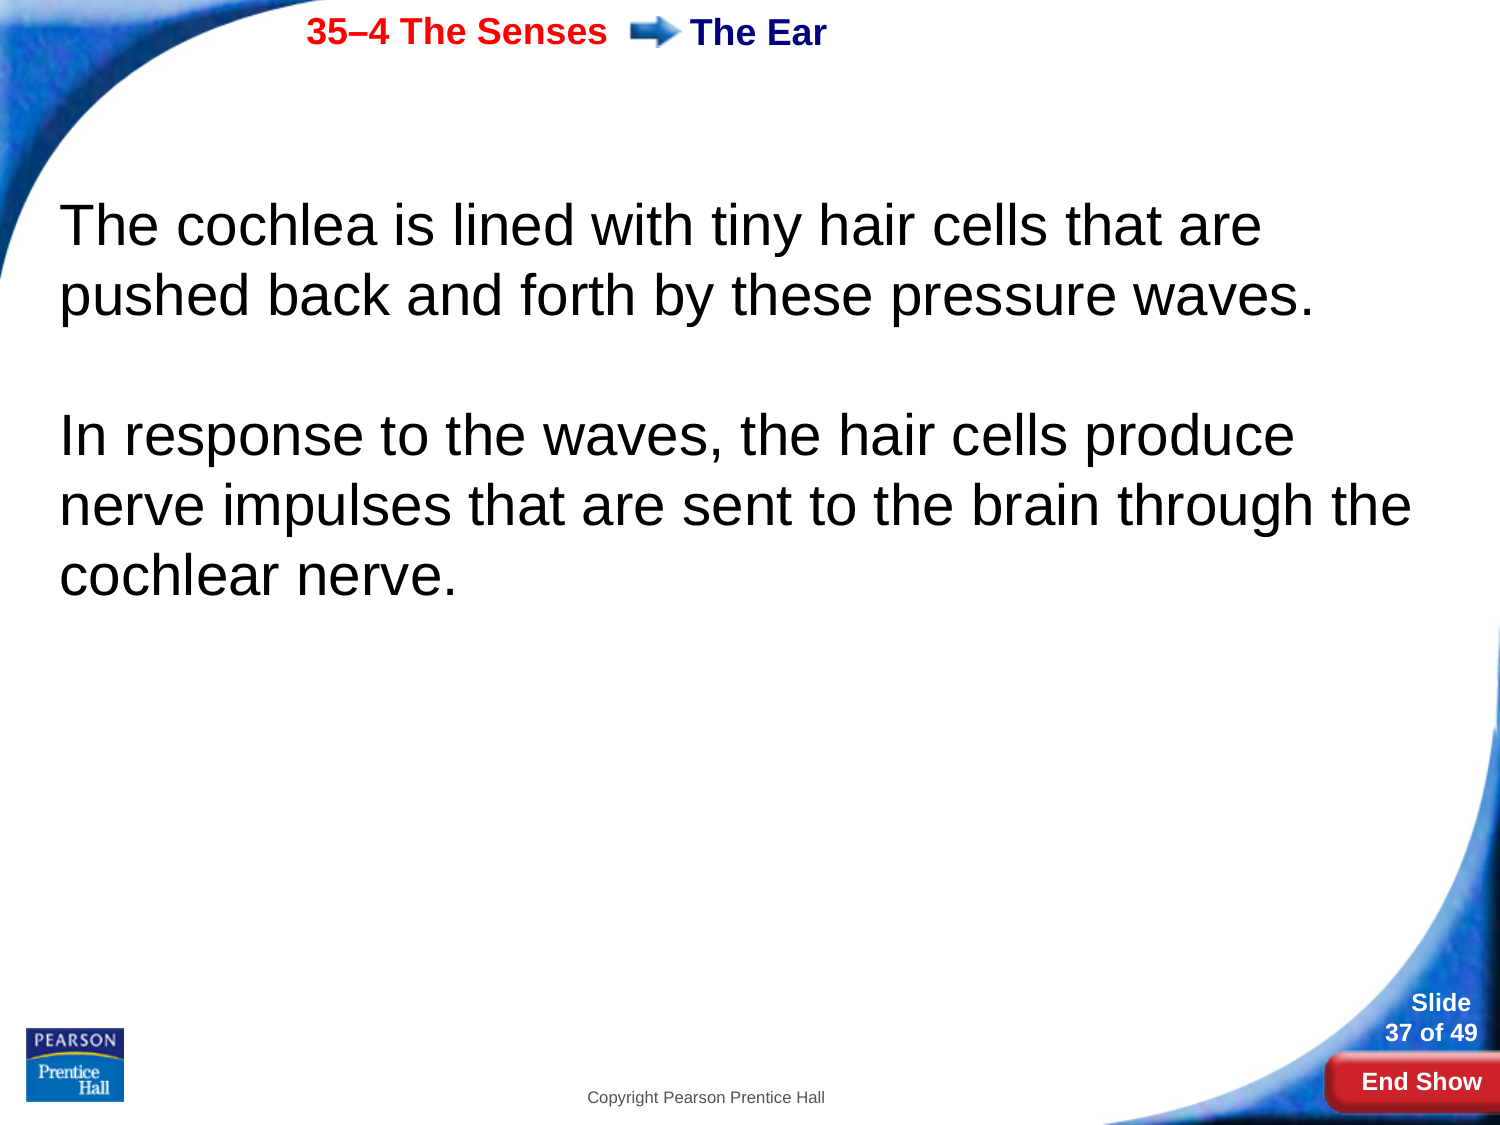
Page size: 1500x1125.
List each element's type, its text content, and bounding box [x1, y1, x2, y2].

list The cochlea is lined with tiny hair cells that are pushed back and forth by these pressure waves. In response to the waves, the hair cells produce nerve impulses that are sent to the brain through the cochlear nerve. [44, 179, 1463, 976]
footer Copyright Pearson Prentice Hall [468, 1078, 945, 1105]
title The Ear [674, 0, 1344, 76]
picture [0, 0, 1500, 1125]
